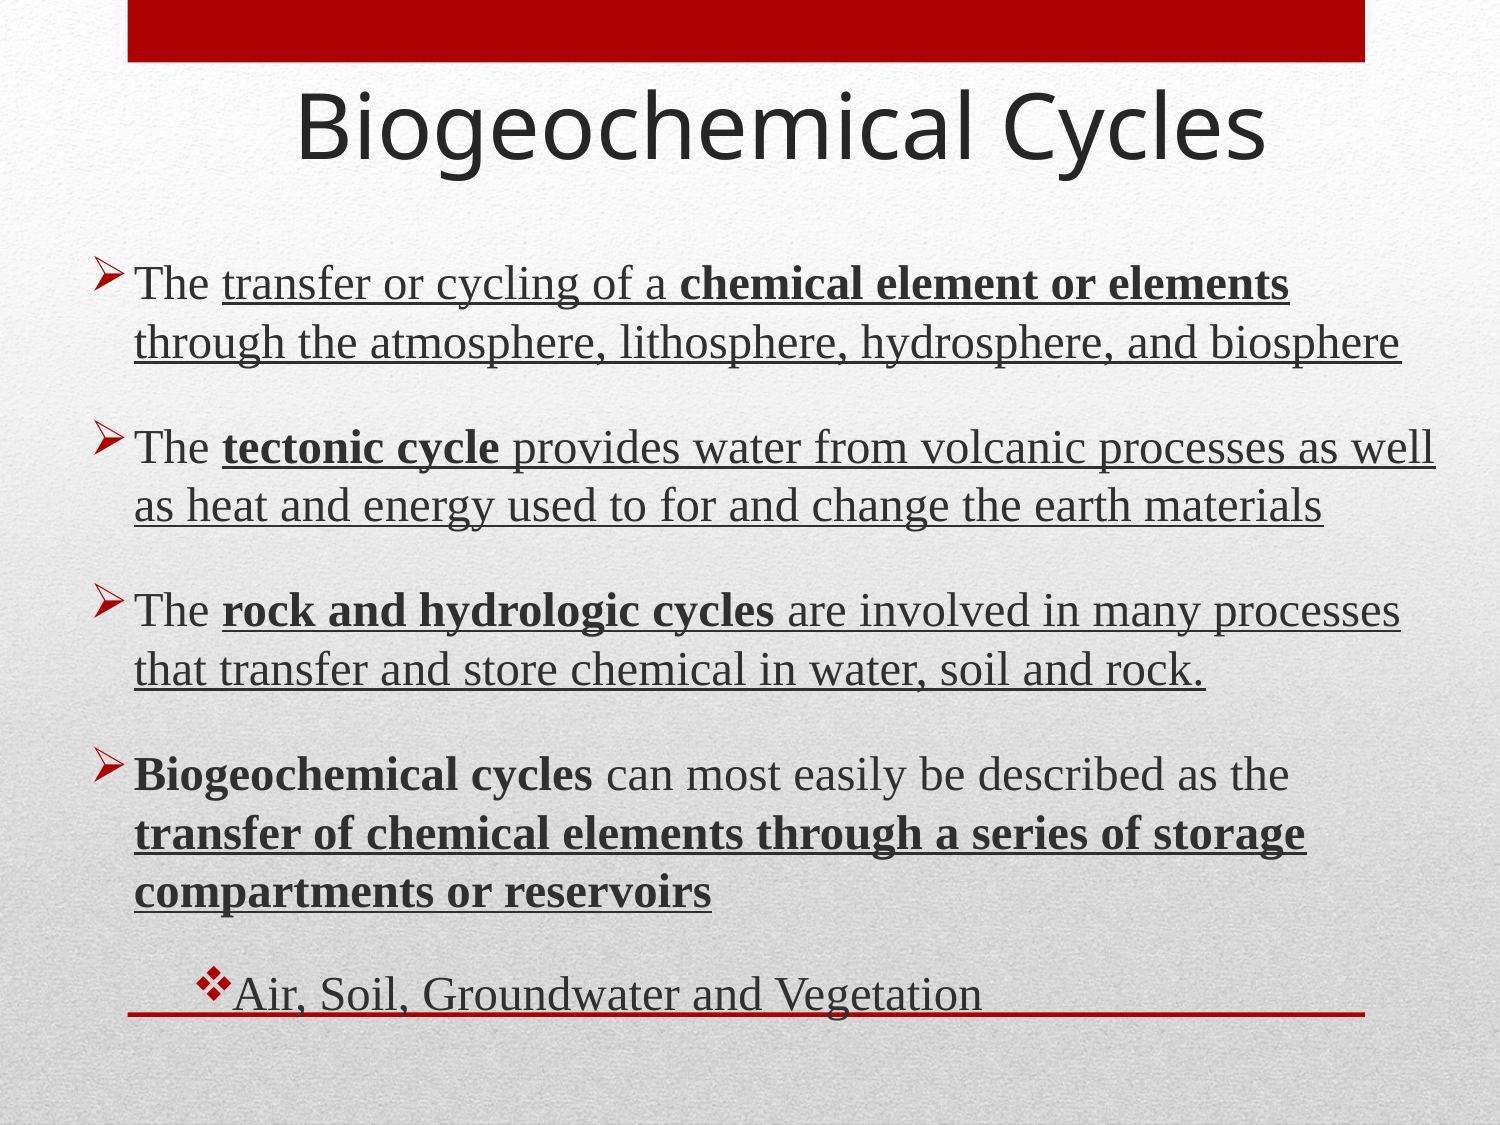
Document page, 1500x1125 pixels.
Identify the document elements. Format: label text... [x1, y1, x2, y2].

title Biogeochemical Cycles [200, 0, 1338, 174]
list The transfer or cycling of a chemical element or elements through the atmosphere, lithosphere, hydrosphere, and biosphere The tectonic cycle provides water from volcanic processes as well as heat and energy used to for and change the earth materials The rock and hydrologic cycles are involved in many processes that transfer and store chemical in water, soil and rock. Biogeochemical cycles can most easily be described as the transfer of chemical elements through a series of storage compartments or reservoirs Air, Soil, Groundwater and Vegetation [75, 174, 1463, 1038]
